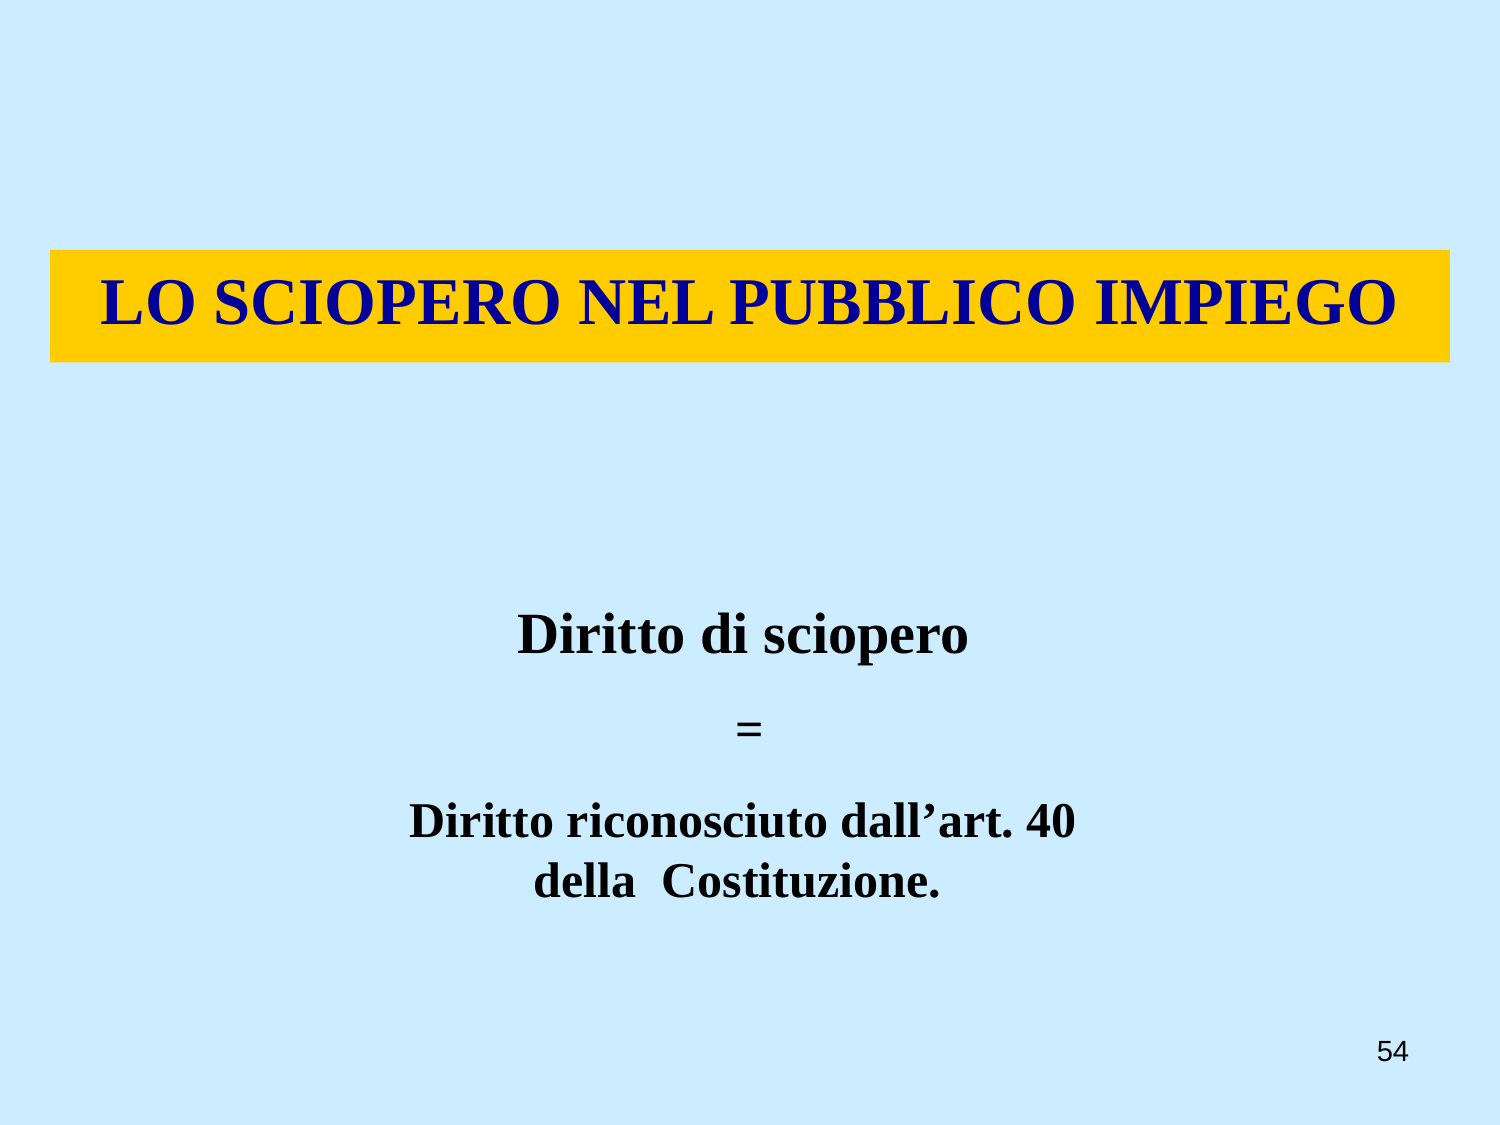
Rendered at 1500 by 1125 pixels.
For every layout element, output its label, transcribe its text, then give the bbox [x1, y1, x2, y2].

slide_number 54 [1074, 1024, 1425, 1103]
text_box Diritto di sciopero = Diritto riconosciuto dall’art. 40 della Costituzione. [337, 587, 1150, 916]
text_box LO SCIOPERO NEL PUBBLICO IMPIEGO [50, 249, 1450, 363]
